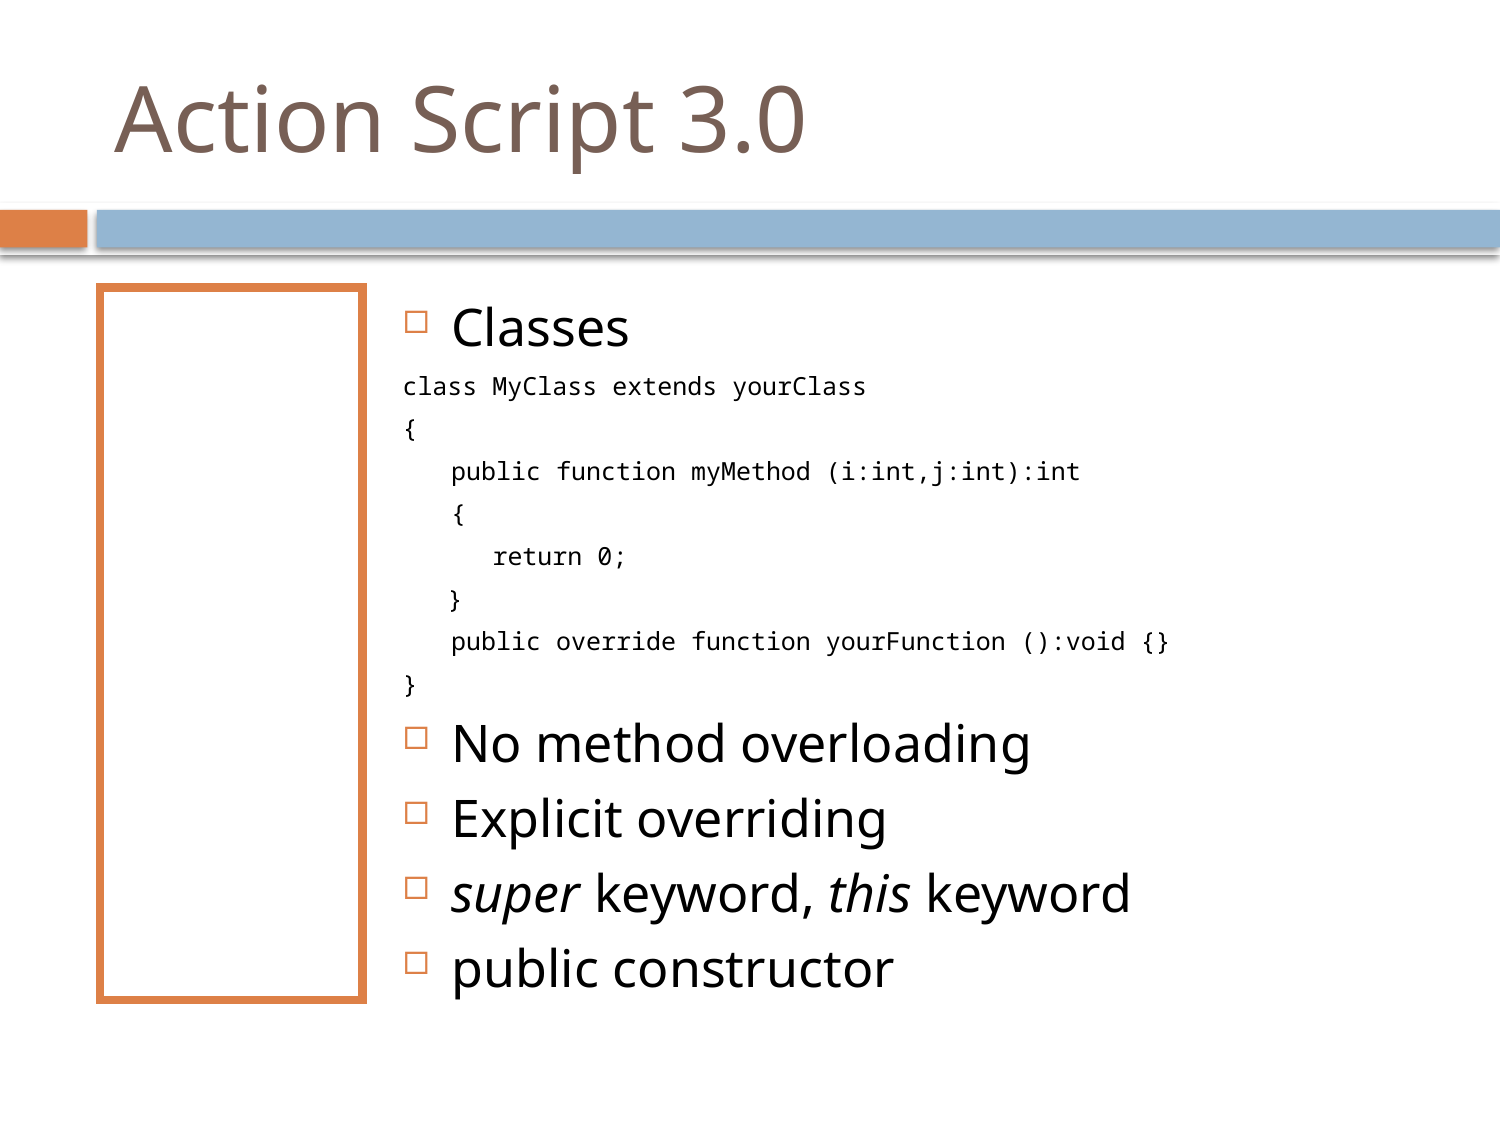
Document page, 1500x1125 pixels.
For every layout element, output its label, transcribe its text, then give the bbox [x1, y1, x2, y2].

list Classes class MyClass extends yourClass { public function myMethod (i:int,j:int):int { return 0; } public override function yourFunction ():void {} } No method overloading Explicit overriding super keyword, this keyword public constructor [387, 287, 1438, 1013]
title Action Script 3.0 [99, 44, 1426, 188]
list Classes and methods [96, 283, 367, 1004]
